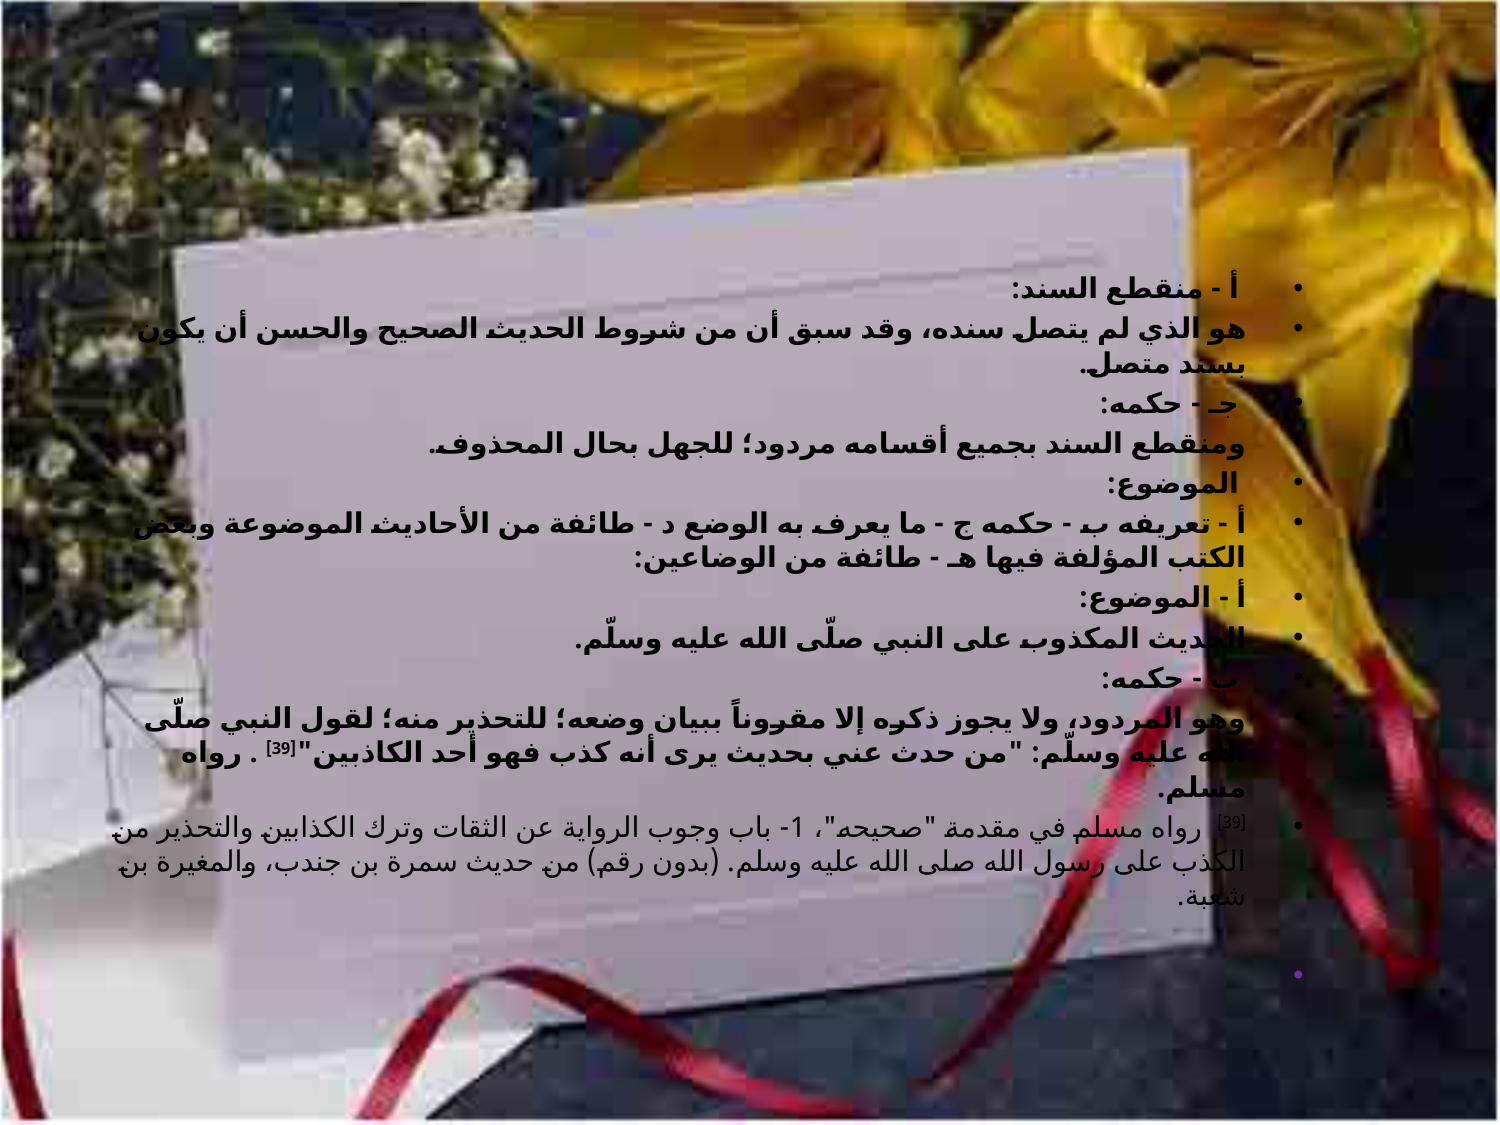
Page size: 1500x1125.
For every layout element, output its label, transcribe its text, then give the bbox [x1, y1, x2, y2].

picture [0, 0, 1500, 1125]
list أ - منقطع السند: هو الذي لم يتصل سنده، وقد سبق أن من شروط الحديث الصحيح والحسن أن يكون بسند متصل. جـ - حكمه: ومنقطع السند بجميع أقسامه مردود؛ للجهل بحال المحذوف. الموضوع: أ - تعريفه ب - حكمه ج - ما يعرف به الوضع د - طائفة من الأحاديث الموضوعة وبعض الكتب المؤلفة فيها هـ - طائفة من الوضاعين: أ - الموضوع: الحديث المكذوب على النبي صلّى الله عليه وسلّم. ب - حكمه: وهو المردود، ولا يجوز ذكره إلا مقروناً ببيان وضعه؛ للتحذير منه؛ لقول النبي صلّى الله عليه وسلّم: "من حدث عني بحديث يرى أنه كذب فهو أحد الكاذبين"[39] . رواه مسلم. [39] رواه مسلم في مقدمة "صحيحه"، 1- باب وجوب الرواية عن الثقات وترك الكذابين والتحذير من الكذب على رسول الله صلى الله عليه وسلم. (بدون رقم) من حديث سمرة بن جندب، والمغيرة بن شعبة. [75, 262, 1313, 1005]
